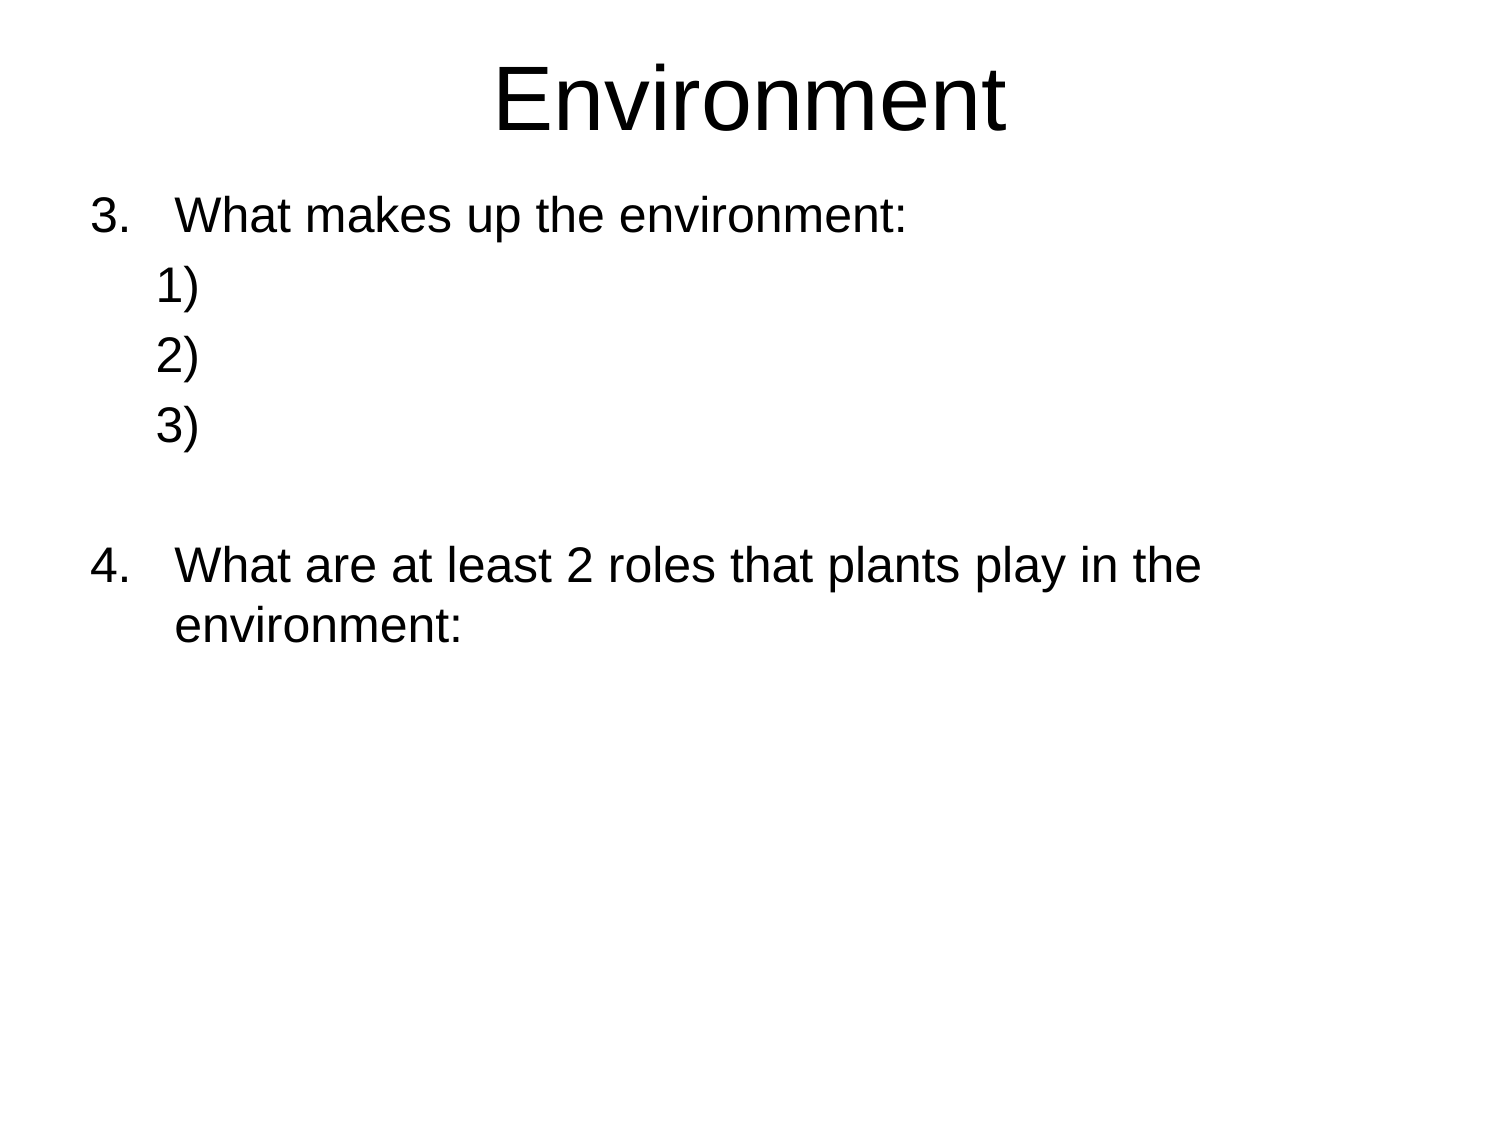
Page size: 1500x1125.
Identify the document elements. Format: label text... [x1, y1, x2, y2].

title Environment [75, 0, 1425, 174]
list What makes up the environment: What are at least 2 roles that plants play in the environment: [75, 174, 1425, 1088]
